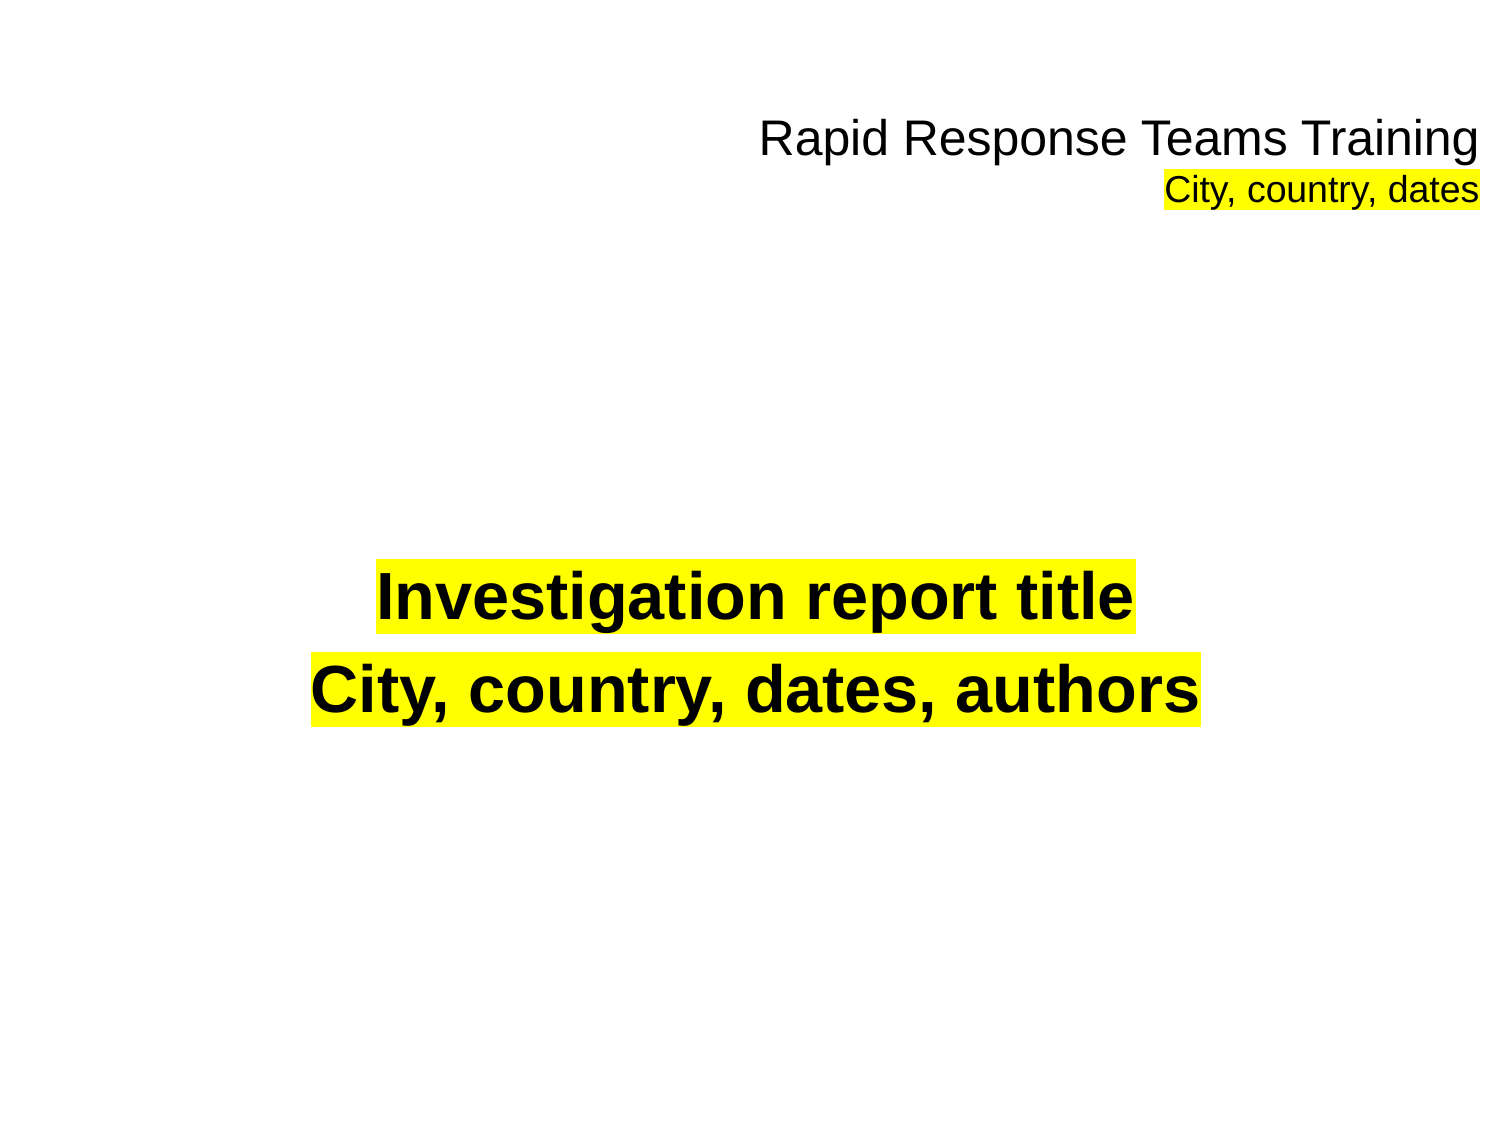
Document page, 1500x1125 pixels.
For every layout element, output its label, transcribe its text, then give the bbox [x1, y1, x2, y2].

subtitle Investigation report title City, country, dates, authors [20, 545, 1492, 823]
title Rapid Response Teams Training City, country, dates [525, 13, 1495, 302]
